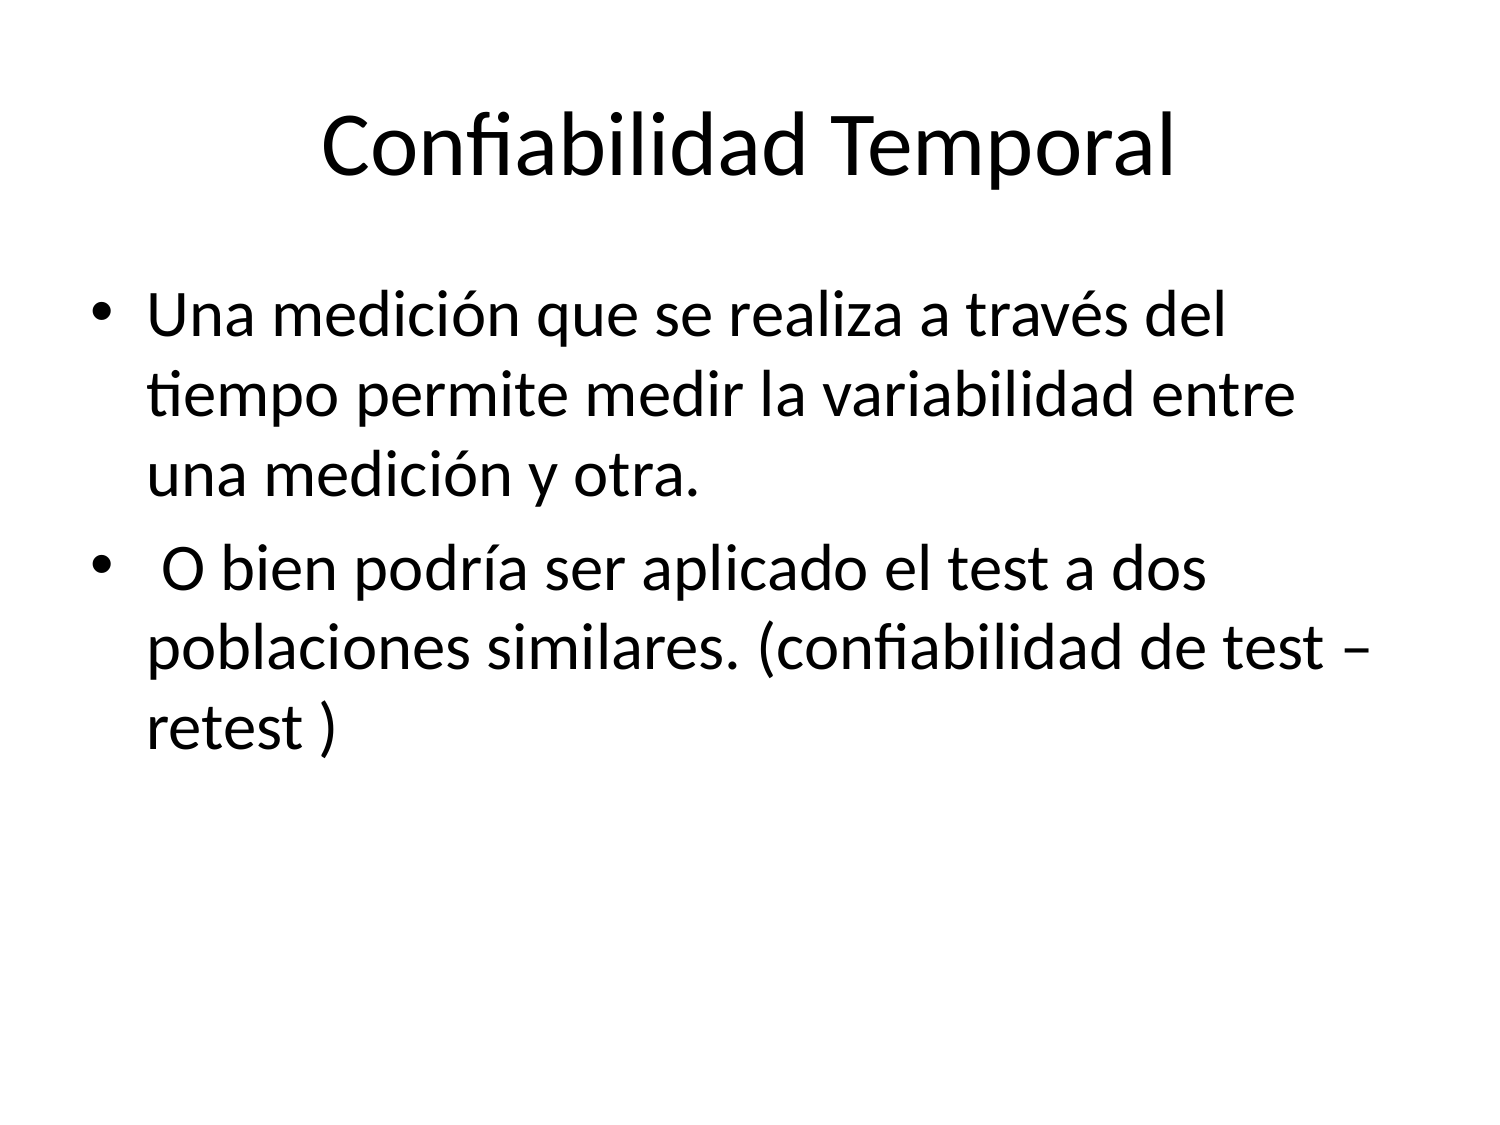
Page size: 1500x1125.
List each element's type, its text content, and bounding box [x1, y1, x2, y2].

list Una medición que se realiza a través del tiempo permite medir la variabilidad entre una medición y otra. O bien podría ser aplicado el test a dos poblaciones similares. (confiabilidad de test –retest ) [75, 262, 1425, 1005]
title Confiabilidad Temporal [75, 45, 1425, 233]
